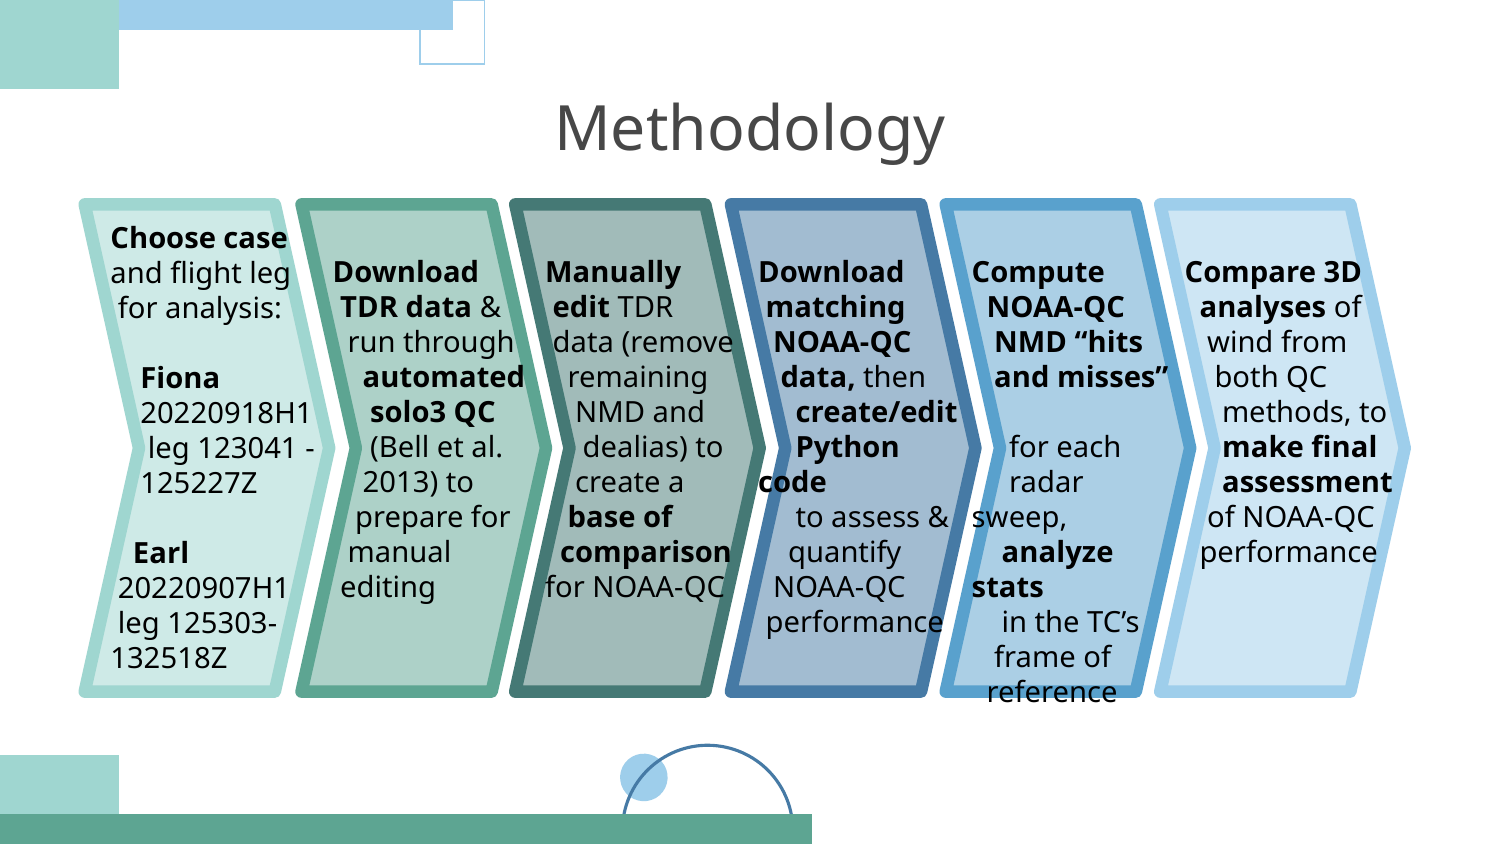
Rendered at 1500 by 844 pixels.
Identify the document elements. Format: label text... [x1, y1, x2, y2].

text_box [1202, 583, 1375, 692]
text_box [84, 204, 95, 251]
text_box Manually edit TDR data (remove remaining NMD and dealias) to create a base of comparison for NOAA-QC [530, 238, 743, 618]
text_box Compare 3D analyses of wind from both QC methods, to make final assessment of NOAA-QC performance [1169, 238, 1415, 583]
text_box Compute NOAA-QC NMD “hits and misses” for each radar sweep, analyze stats in the TC’s frame of reference [956, 238, 1202, 723]
text_box Choose case and flight leg for analysis: Fiona 20220918H1 leg 123041 - 125227Z Earl 20220907H1 leg 125303- 132518Z [95, 204, 340, 689]
text_box Download TDR data & run through automated solo3 QC (Bell et al. 2013) to prepare for manual editing [310, 238, 530, 618]
text_box [730, 204, 929, 238]
text_box [1160, 204, 1358, 238]
text_box [945, 653, 956, 692]
text_box [945, 204, 1144, 238]
text_box [515, 204, 713, 238]
title Methodology [118, 72, 1382, 167]
text_box [515, 618, 722, 692]
text_box [730, 637, 930, 692]
text_box [0, 813, 812, 844]
text_box [84, 645, 276, 692]
text_box Download matching NOAA-QC data, then create/edit Python code to assess & quantify NOAA-QC performance [743, 238, 956, 653]
text_box [340, 204, 500, 238]
text_box [301, 618, 509, 692]
